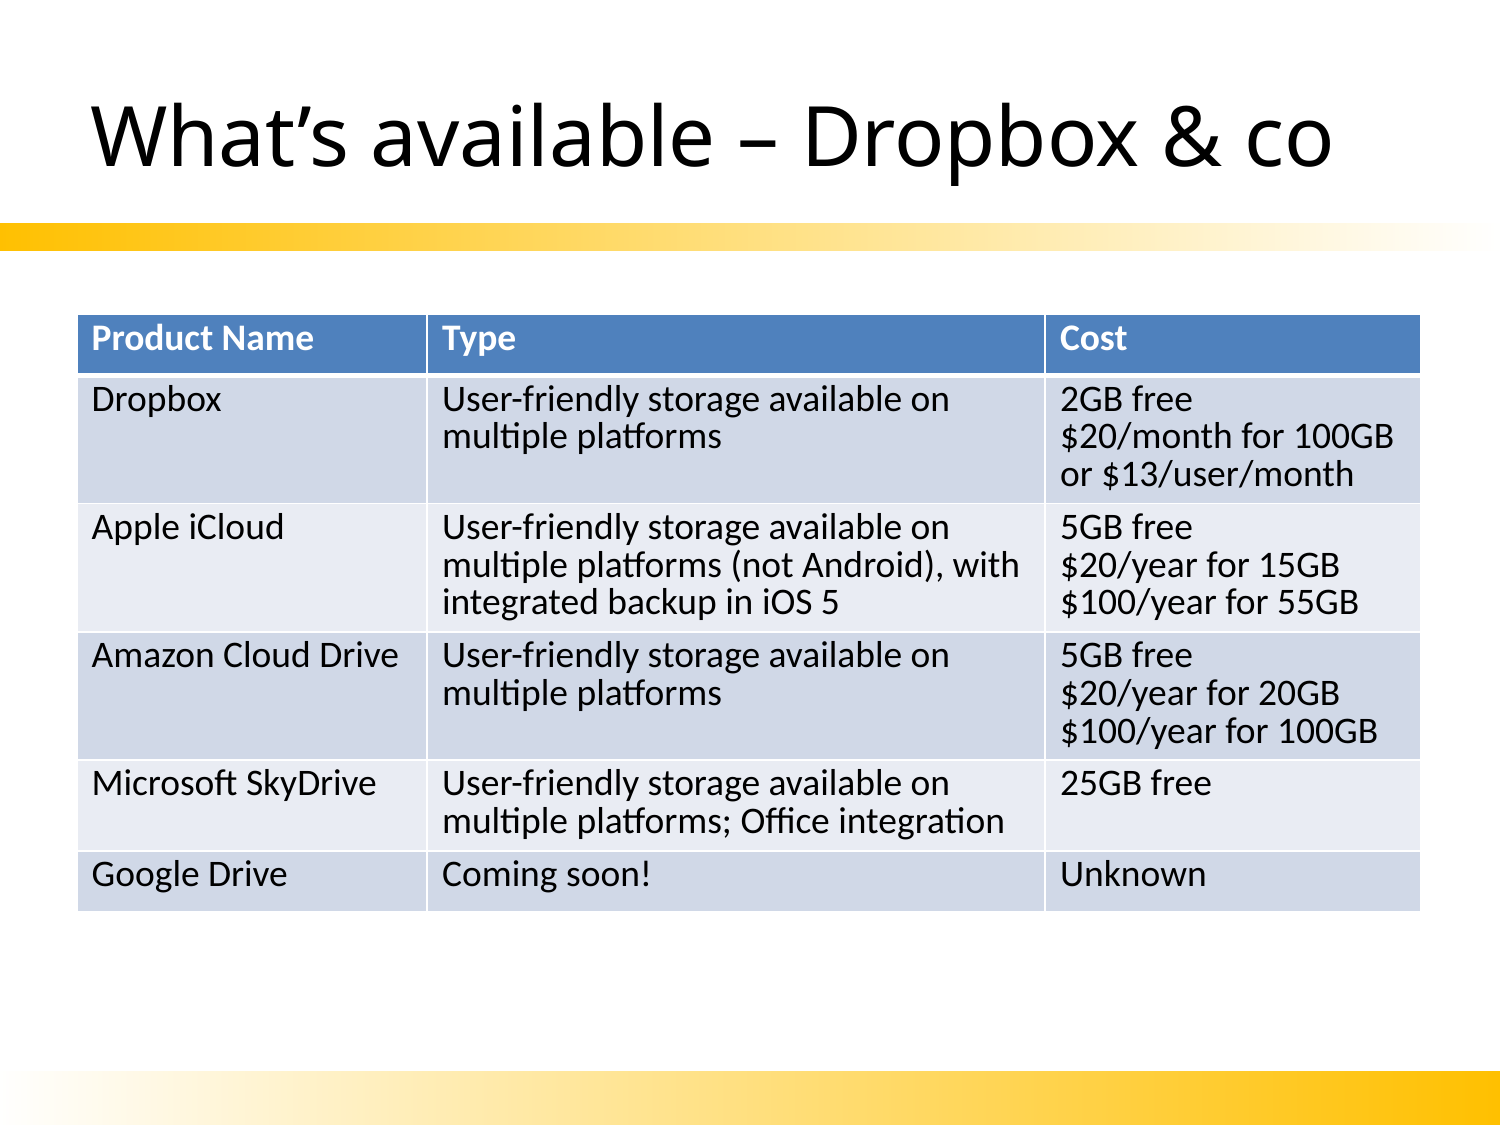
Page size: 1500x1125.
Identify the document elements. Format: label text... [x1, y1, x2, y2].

table_cell 5GB free $20/year for 15GB $100/year for 55GB [1046, 504, 1420, 631]
table_cell Microsoft SkyDrive [78, 761, 426, 850]
table_header Product Name [1172, 1072, 1177, 1125]
table_cell User-friendly storage available on multiple platforms; Office integration [428, 761, 1044, 850]
table_header Type [293, 224, 298, 250]
table_cell Amazon Cloud Drive [78, 633, 426, 759]
table_cell Apple iCloud [78, 504, 426, 631]
table_header Product Name [78, 315, 426, 373]
table_cell User-friendly storage available on multiple platforms (not Android), with integrated backup in iOS 5 [428, 504, 1044, 631]
table_cell Dropbox [78, 378, 426, 503]
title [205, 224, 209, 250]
title What’s available – Dropbox & co [75, 45, 1425, 224]
table_header Type [428, 315, 1044, 373]
table_cell Unknown [1046, 852, 1420, 911]
table_cell 25GB free [1046, 761, 1420, 850]
table_cell Coming soon! [428, 852, 1044, 911]
table_cell 2GB free $20/month for 100GB or $13/user/month [1046, 378, 1420, 503]
table_header Type [1113, 1072, 1118, 1125]
table_cell User-friendly storage available on multiple platforms [428, 378, 1044, 503]
table_header Cost [1046, 315, 1420, 373]
table_cell 5GB free $20/year for 20GB $100/year for 100GB [1046, 633, 1420, 759]
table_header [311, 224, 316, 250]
table_cell Google Drive [78, 852, 426, 911]
table_cell User-friendly storage available on multiple platforms [428, 633, 1044, 759]
